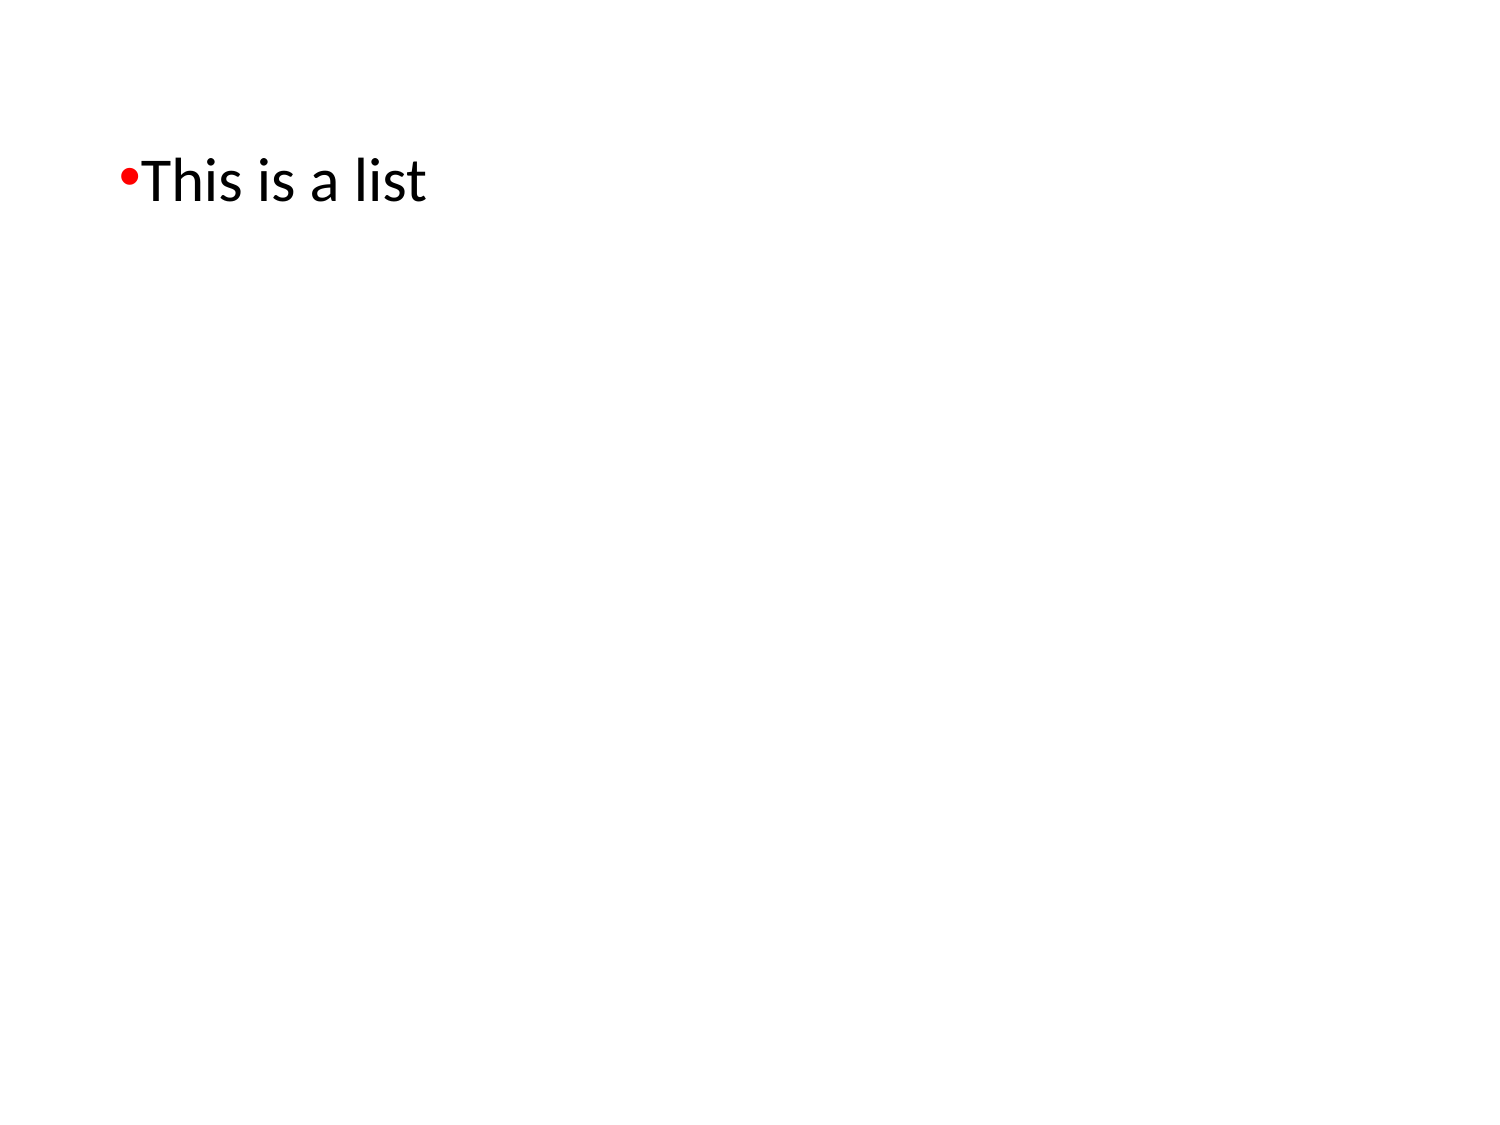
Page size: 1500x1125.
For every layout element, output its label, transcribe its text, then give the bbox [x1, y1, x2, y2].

text_box This is a list [104, 104, 938, 521]
